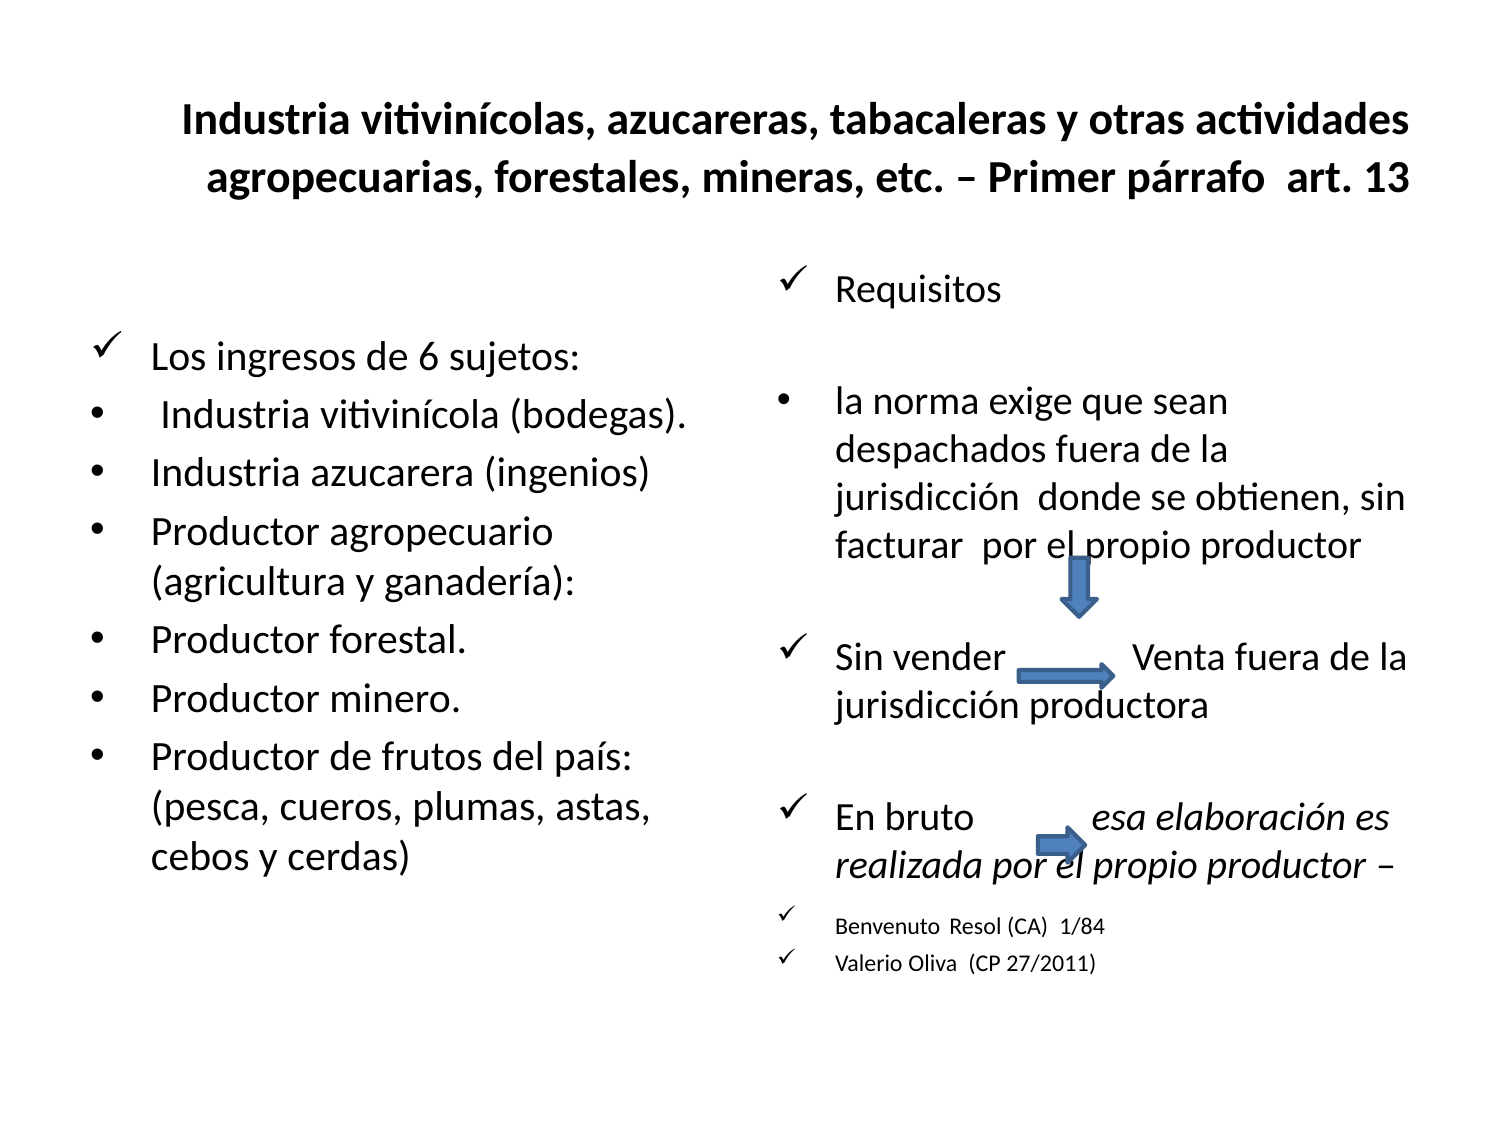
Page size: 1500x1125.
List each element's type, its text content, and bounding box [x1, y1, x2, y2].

text_box [1059, 555, 1099, 619]
list Los ingresos de 6 sujetos: Industria vitivinícola (bodegas). Industria azucarera (ingenios) Productor agropecuario (agricultura y ganadería): Productor forestal. Productor minero. Productor de frutos del país: (pesca, cueros, plumas, astas, cebos y cerdas) [75, 262, 738, 1005]
text_box [1035, 825, 1088, 865]
title Industria vitivinícolas, azucareras, tabacaleras y otras actividades agropecuarias, forestales, mineras, etc. – Primer párrafo art. 13 [75, 45, 1425, 233]
text_box [1016, 662, 1116, 690]
list Requisitos la norma exige que sean despachados fuera de la jurisdicción donde se obtienen, sin facturar por el propio productor Sin vender Venta fuera de la jurisdicción productora En bruto esa elaboración es realizada por el propio productor – Benvenuto Resol (CA) 1/84 Valerio Oliva (CP 27/2011) [761, 255, 1425, 998]
